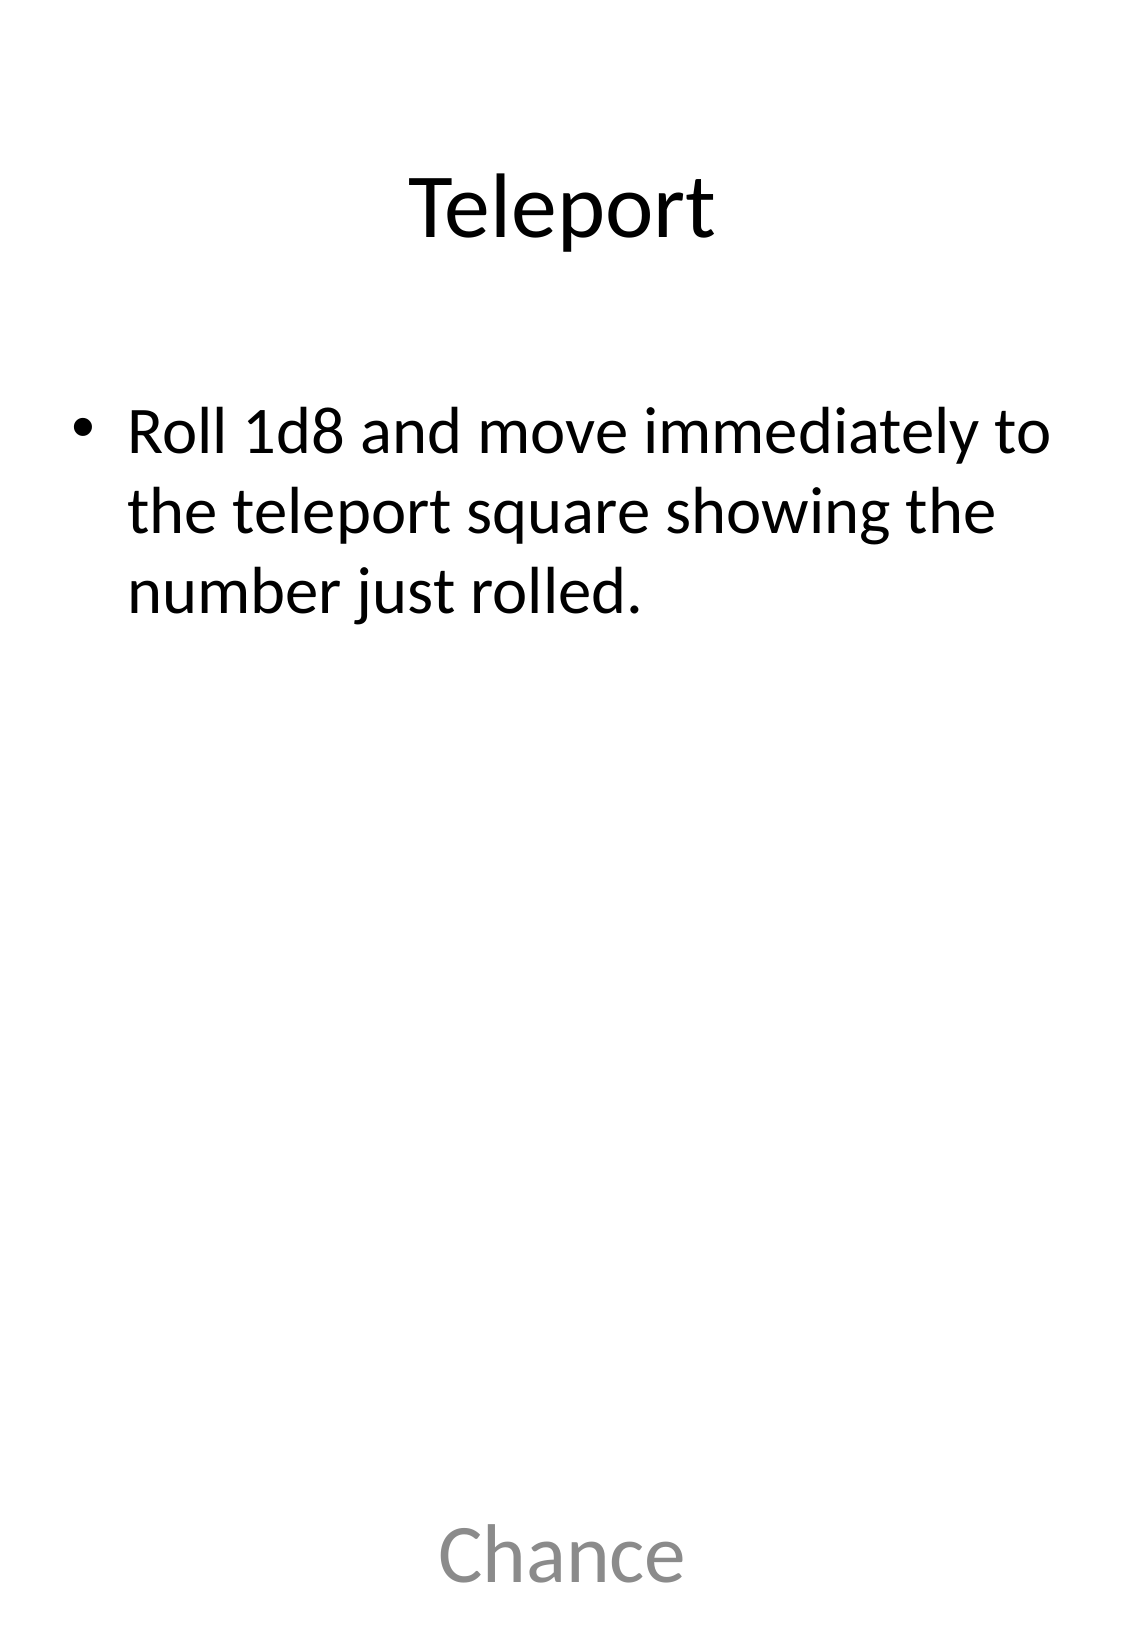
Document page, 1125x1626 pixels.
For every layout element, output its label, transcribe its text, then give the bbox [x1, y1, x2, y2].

list Roll 1d8 and move immediately to the teleport square showing the number just rolled. [56, 379, 1069, 1452]
footer Chance [384, 1506, 741, 1593]
title Teleport [56, 65, 1069, 336]
